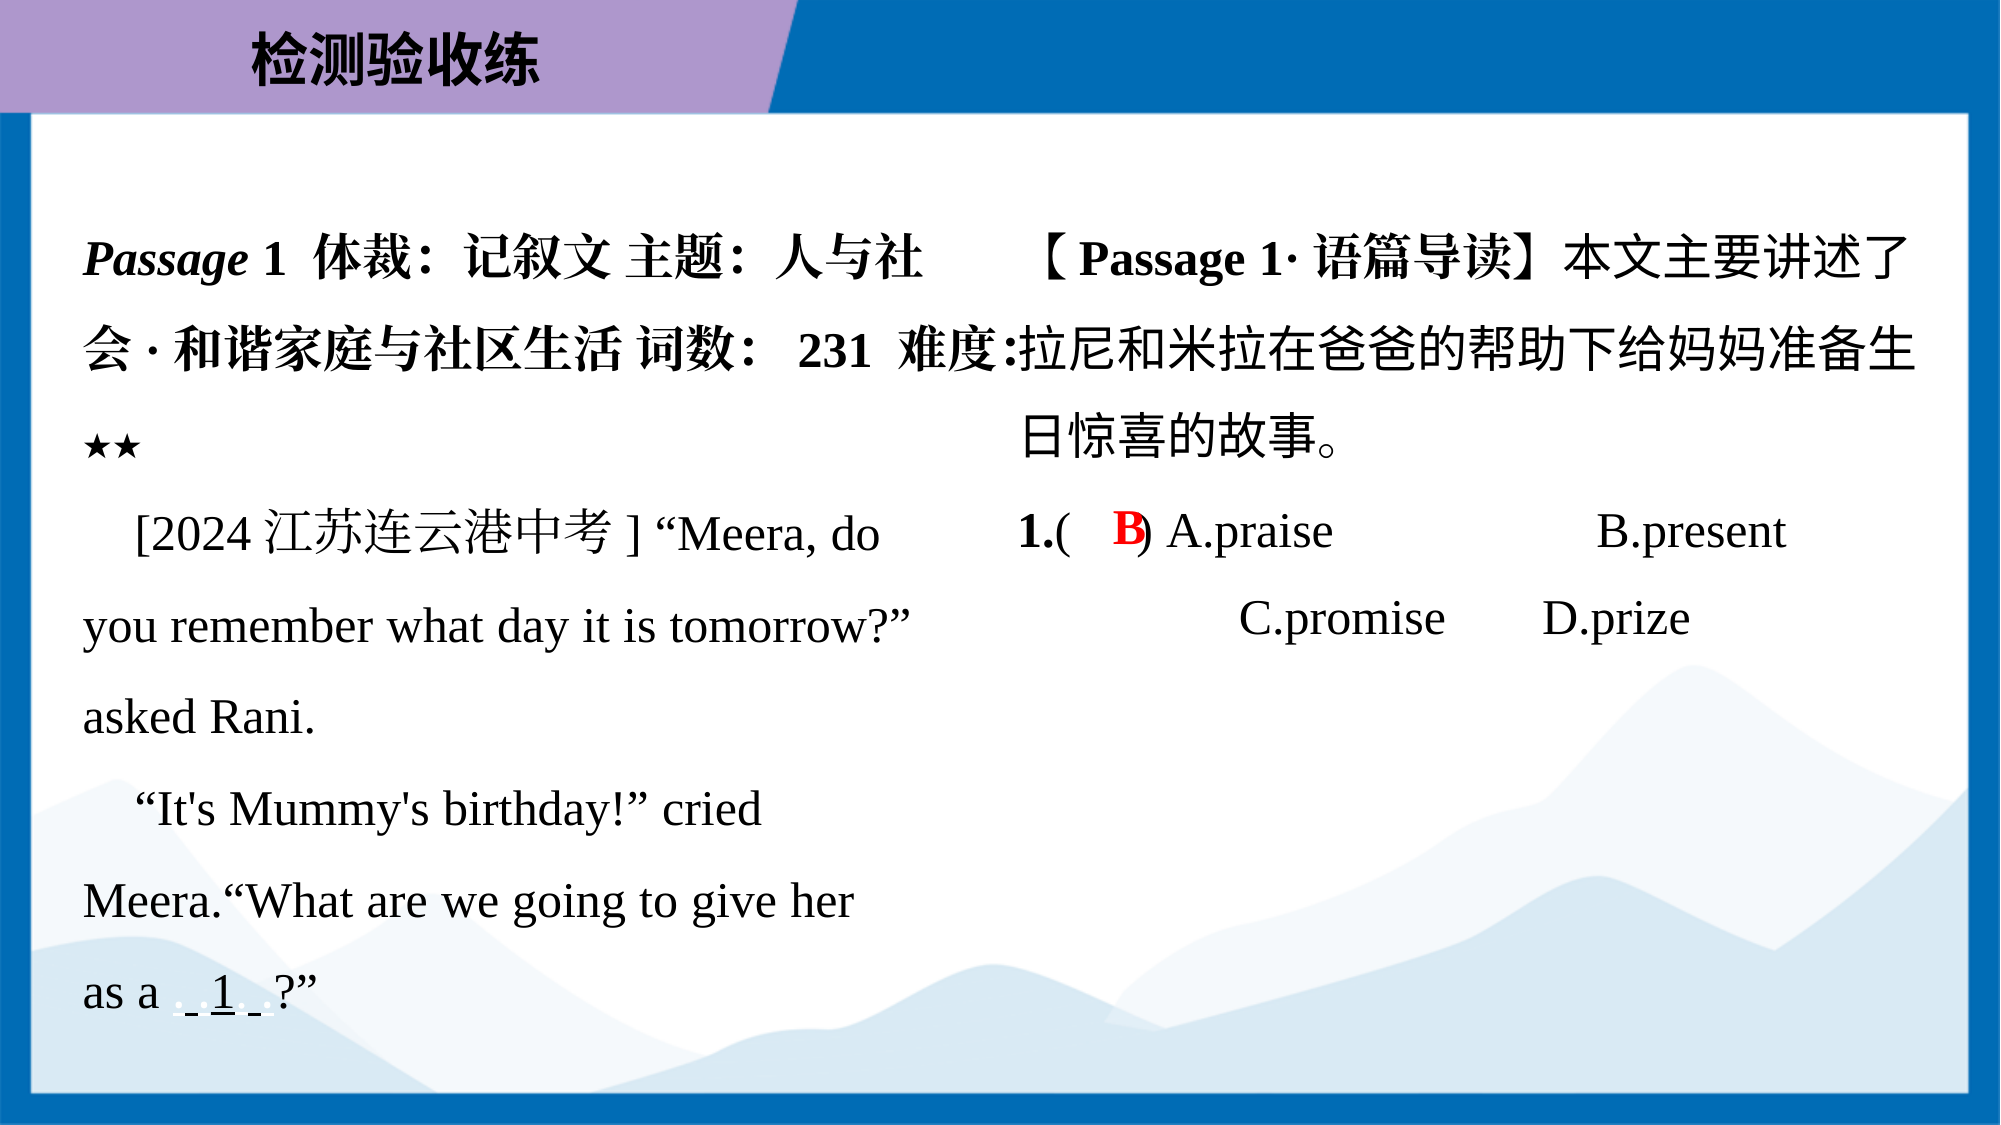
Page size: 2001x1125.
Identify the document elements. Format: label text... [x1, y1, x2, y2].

text_box 【Passage 1·语篇导读】本文主要讲述了 拉尼和米拉在爸爸的帮助下给妈妈准备生 日惊喜的故事。 [1016, 193, 1919, 455]
text_box 1.( ) A.praise B.present C.promise D.prize [1016, 465, 1919, 636]
picture [0, 0, 2000, 1125]
text_box Passage 1 体裁：记叙文 主题：人与社 会·和谐家庭与社区生活 词数：231 难度： ★★ [2024江苏连云港中考] “Meera, do you remember what day it is tomorrow?” asked Rani. “It's Mummy's birthday!” cried Meera.“What are we going to give her as a . .1. .?” [82, 193, 984, 1019]
text_box B [1094, 467, 1165, 546]
